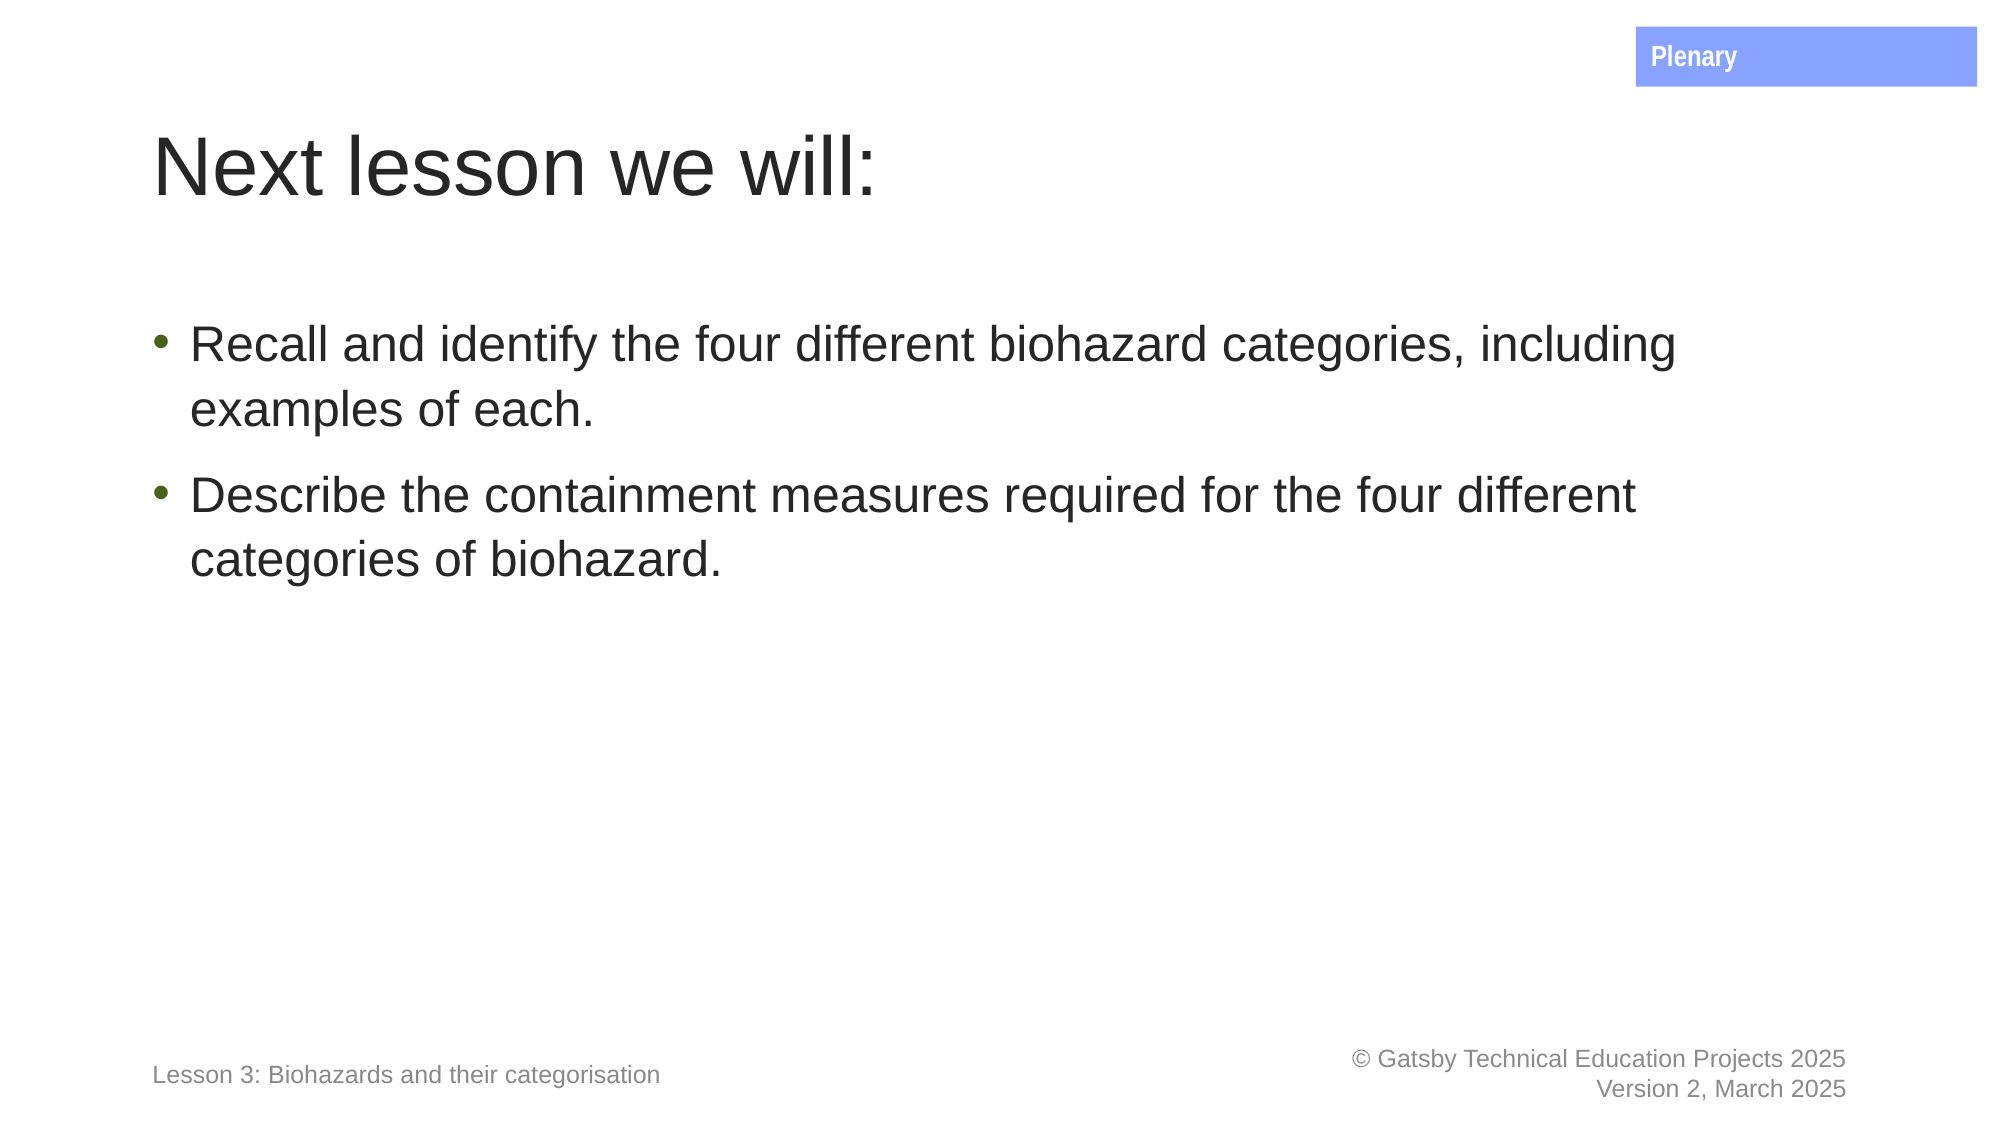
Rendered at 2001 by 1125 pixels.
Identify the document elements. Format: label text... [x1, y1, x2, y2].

title Next lesson we will: [137, 59, 1863, 278]
list Recall and identify the four different biohazard categories, including examples of each. Describe the containment measures required for the four different categories of biohazard. [137, 299, 1863, 1014]
list Lesson 3: Biohazards and their categorisation [137, 1042, 829, 1103]
list Plenary [1636, 26, 1978, 87]
